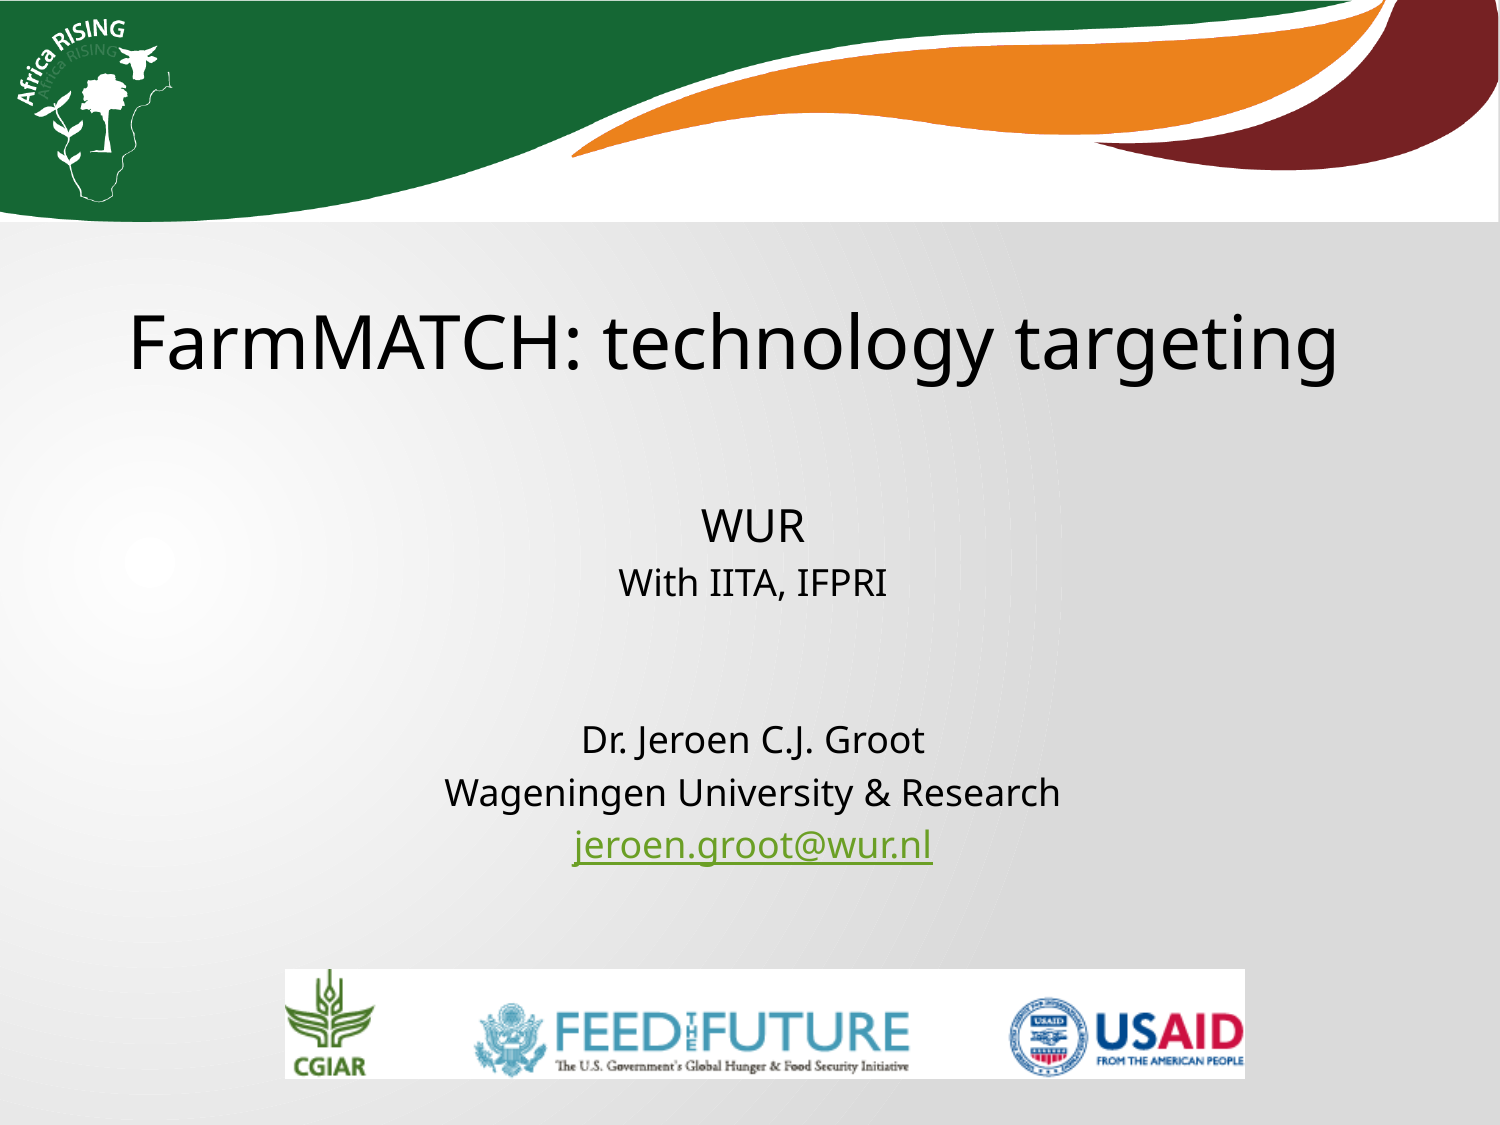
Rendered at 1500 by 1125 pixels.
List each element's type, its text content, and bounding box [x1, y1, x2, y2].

list WUR With IITA, IFPRI Dr. Jeroen C.J. Groot Wageningen University & Research jeroen.groot@wur.nl [237, 425, 1250, 625]
picture [0, 0, 1499, 222]
list FarmMATCH: technology targeting [62, 287, 1388, 475]
picture [285, 969, 1245, 1079]
